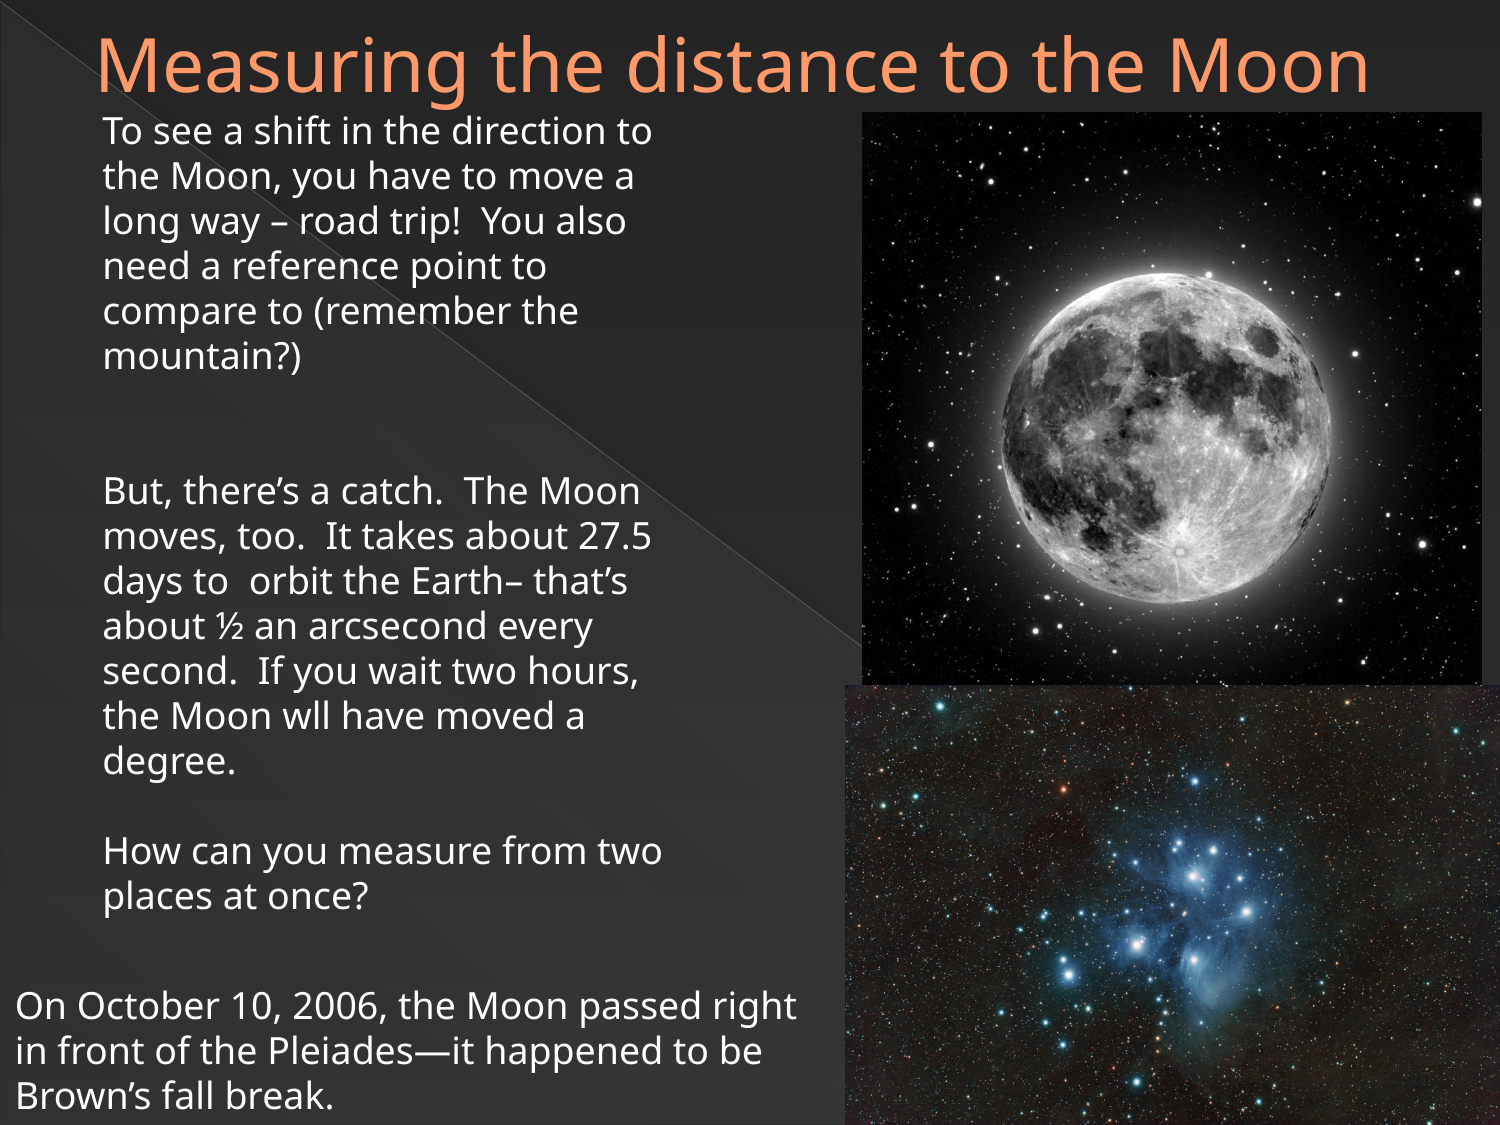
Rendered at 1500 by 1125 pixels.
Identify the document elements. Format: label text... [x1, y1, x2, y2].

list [862, 112, 1482, 672]
picture [845, 685, 1500, 1125]
text_box To see a shift in the direction to the Moon, you have to move a long way – road trip! You also need a reference point to compare to (remember the mountain?) But, there’s a catch. The Moon moves, too. It takes about 27.5 days to orbit the Earth– that’s about ½ an arcsecond every second. If you wait two hours, the Moon wll have moved a degree. How can you measure from two places at once? [87, 99, 713, 925]
title Measuring the distance to the Moon [0, 0, 1500, 125]
text_box On October 10, 2006, the Moon passed right in front of the Pleiades—it happened to be Brown’s fall break. [0, 974, 825, 1125]
